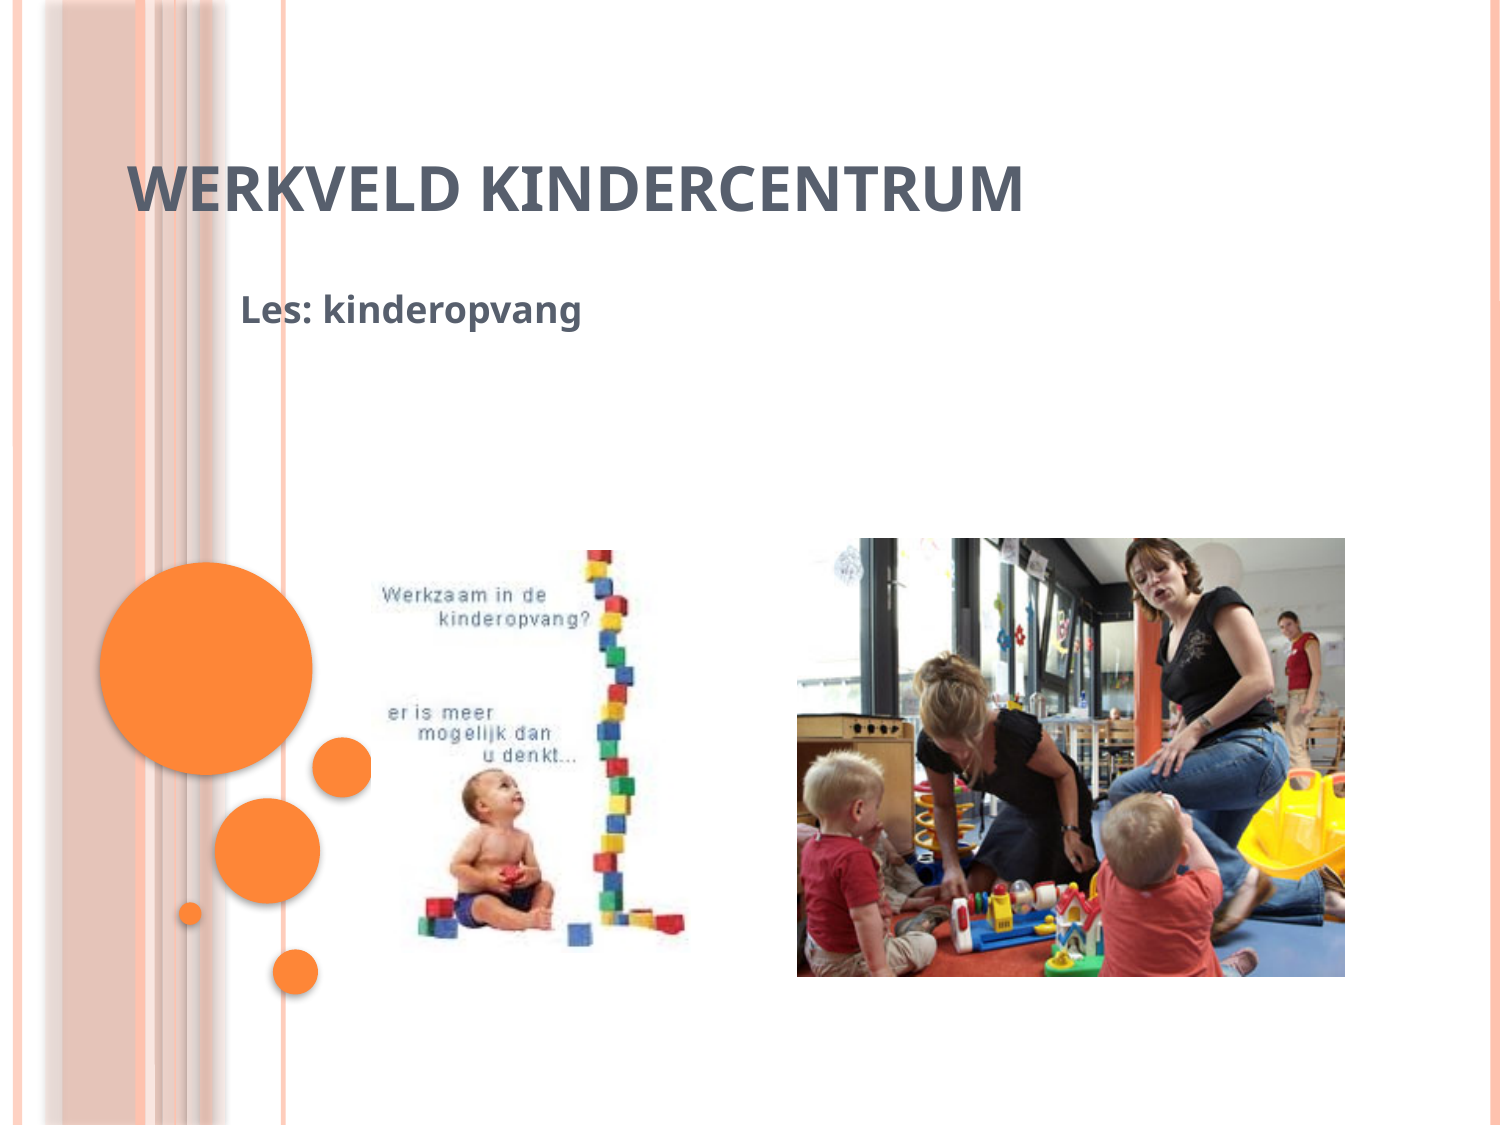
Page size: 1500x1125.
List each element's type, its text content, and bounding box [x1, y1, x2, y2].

subtitle Les: kinderopvang [225, 278, 1275, 374]
title Werkveld Kindercentrum [112, 78, 1388, 232]
picture [796, 538, 1345, 977]
picture [371, 550, 691, 953]
